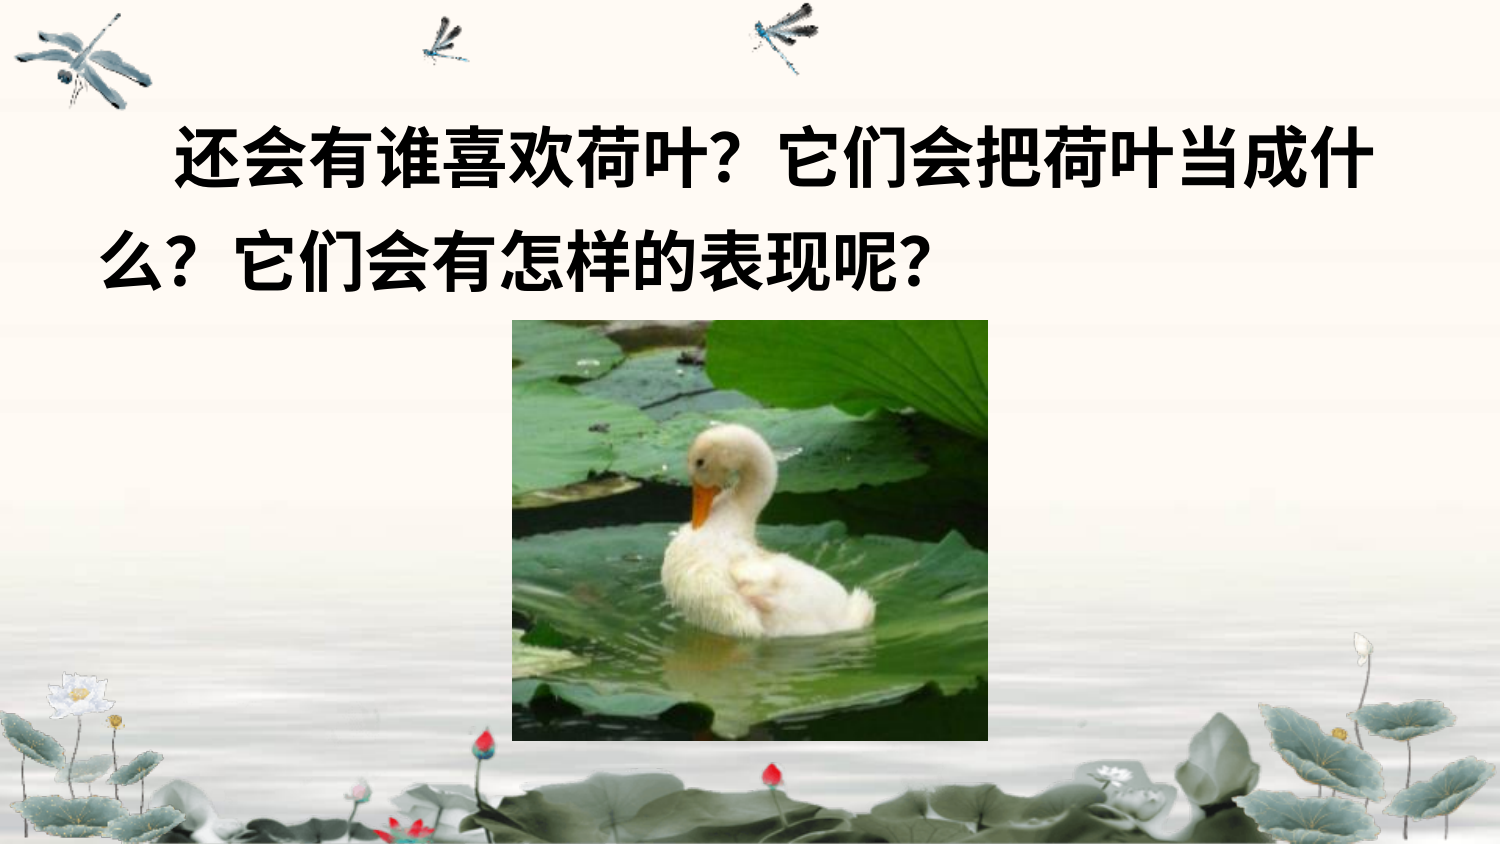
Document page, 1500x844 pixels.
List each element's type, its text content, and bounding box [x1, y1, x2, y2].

text_box 还会有谁喜欢荷叶？它们会把荷叶当成什么？它们会有怎样的表现呢？ [83, 84, 1417, 308]
picture [0, 0, 1500, 844]
